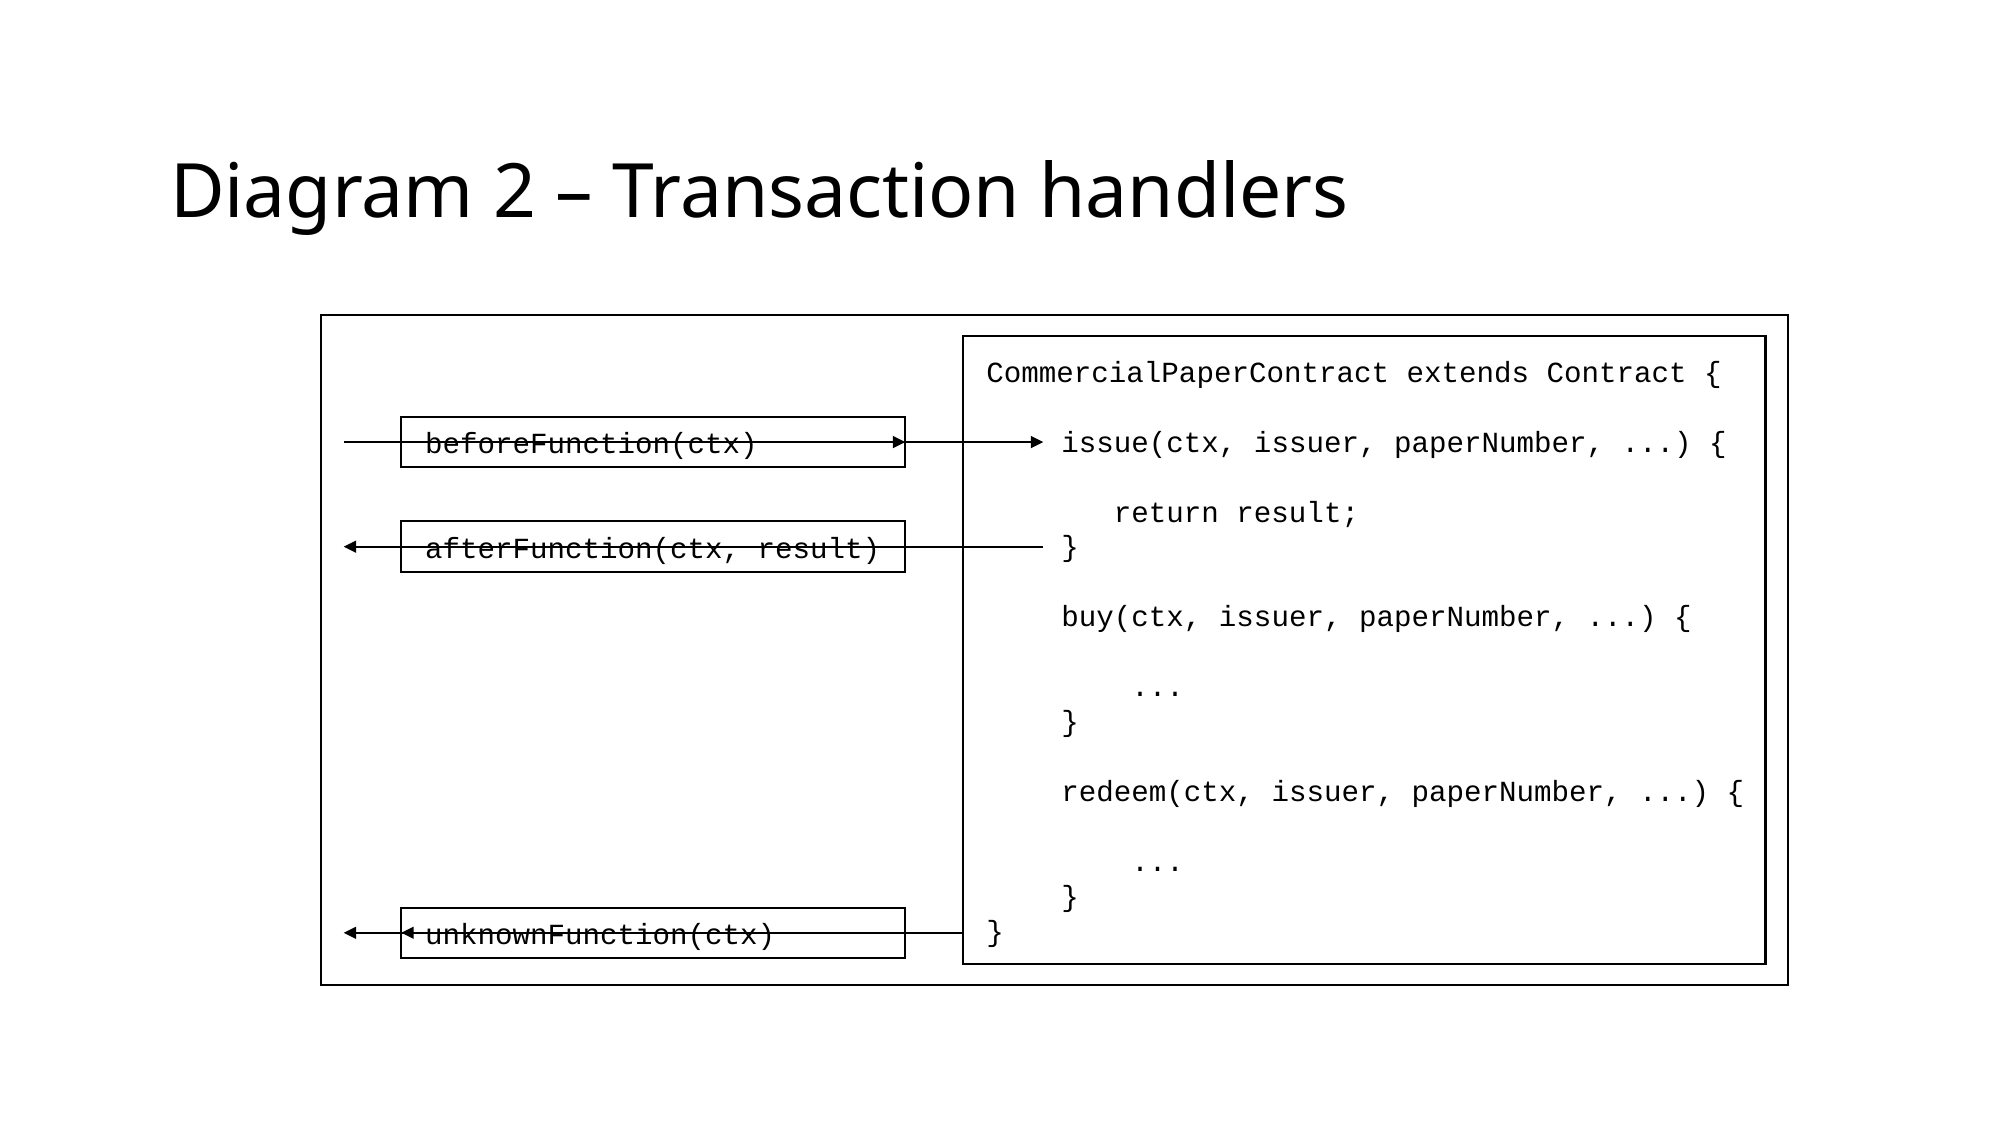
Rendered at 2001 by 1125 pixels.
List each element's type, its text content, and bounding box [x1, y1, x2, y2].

text_box unknownFunction(ctx) [402, 907, 906, 932]
text_box beforeFunction(ctx) [402, 443, 892, 468]
text_box CommercialPaperContract extends Contract { issue(ctx, issuer, paperNumber, ...) { return result; } buy(ctx, issuer, paperNumber, ...) { ... } redeem(ctx, issuer, paperNumber, ...) { ... } } [962, 336, 1766, 965]
text_box unknownFunction(ctx) [401, 934, 906, 958]
text_box [320, 315, 1788, 986]
text_box afterFunction(ctx, result) [402, 521, 892, 546]
text_box Diagram 2 – Transaction handlers [162, 84, 1888, 303]
text_box beforeFunction(ctx) [401, 416, 906, 441]
text_box afterFunction(ctx, result) [402, 547, 906, 572]
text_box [892, 441, 1044, 547]
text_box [343, 441, 402, 934]
